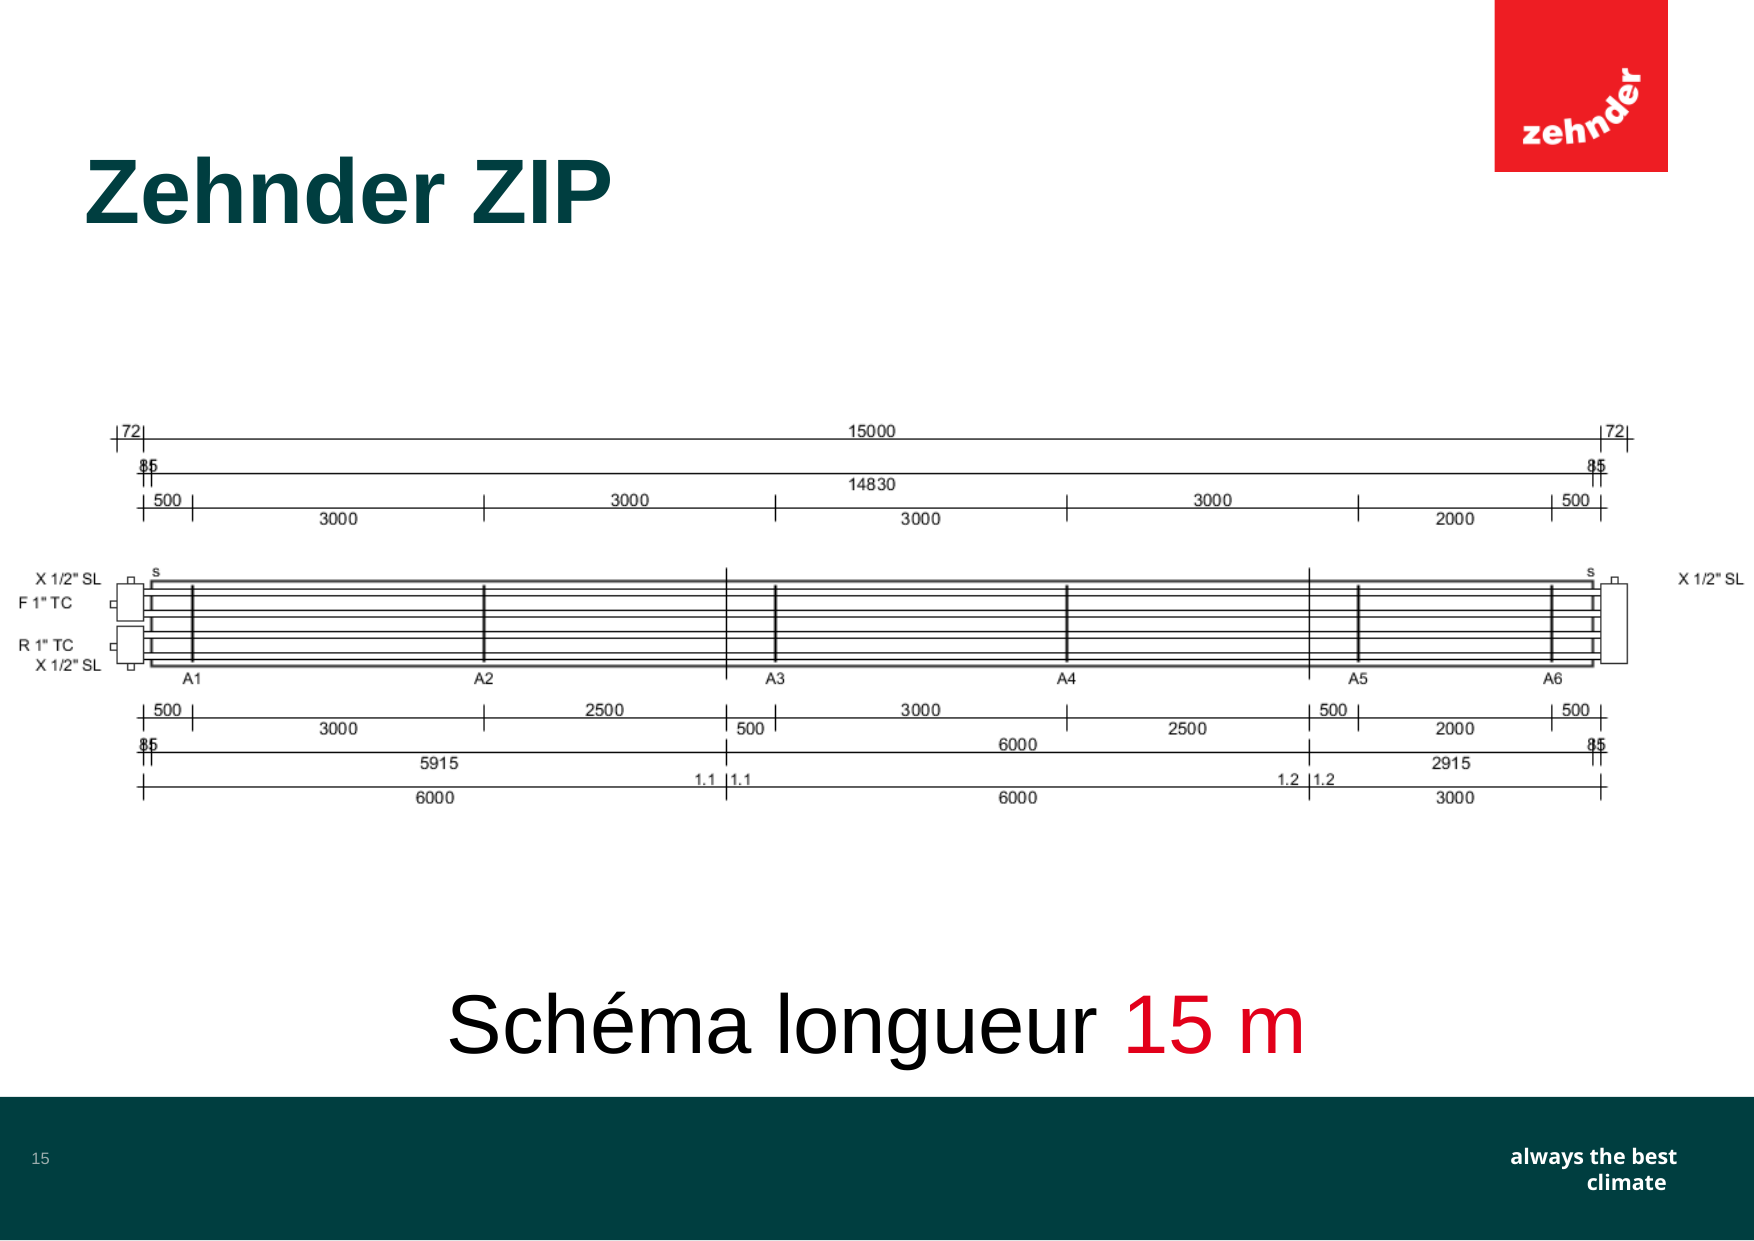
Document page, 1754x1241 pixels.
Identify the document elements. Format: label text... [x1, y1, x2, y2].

text_box Schéma longueur 15 m [431, 962, 1323, 1078]
title Zehnder ZIP [70, 136, 1583, 207]
picture [0, 416, 1754, 821]
